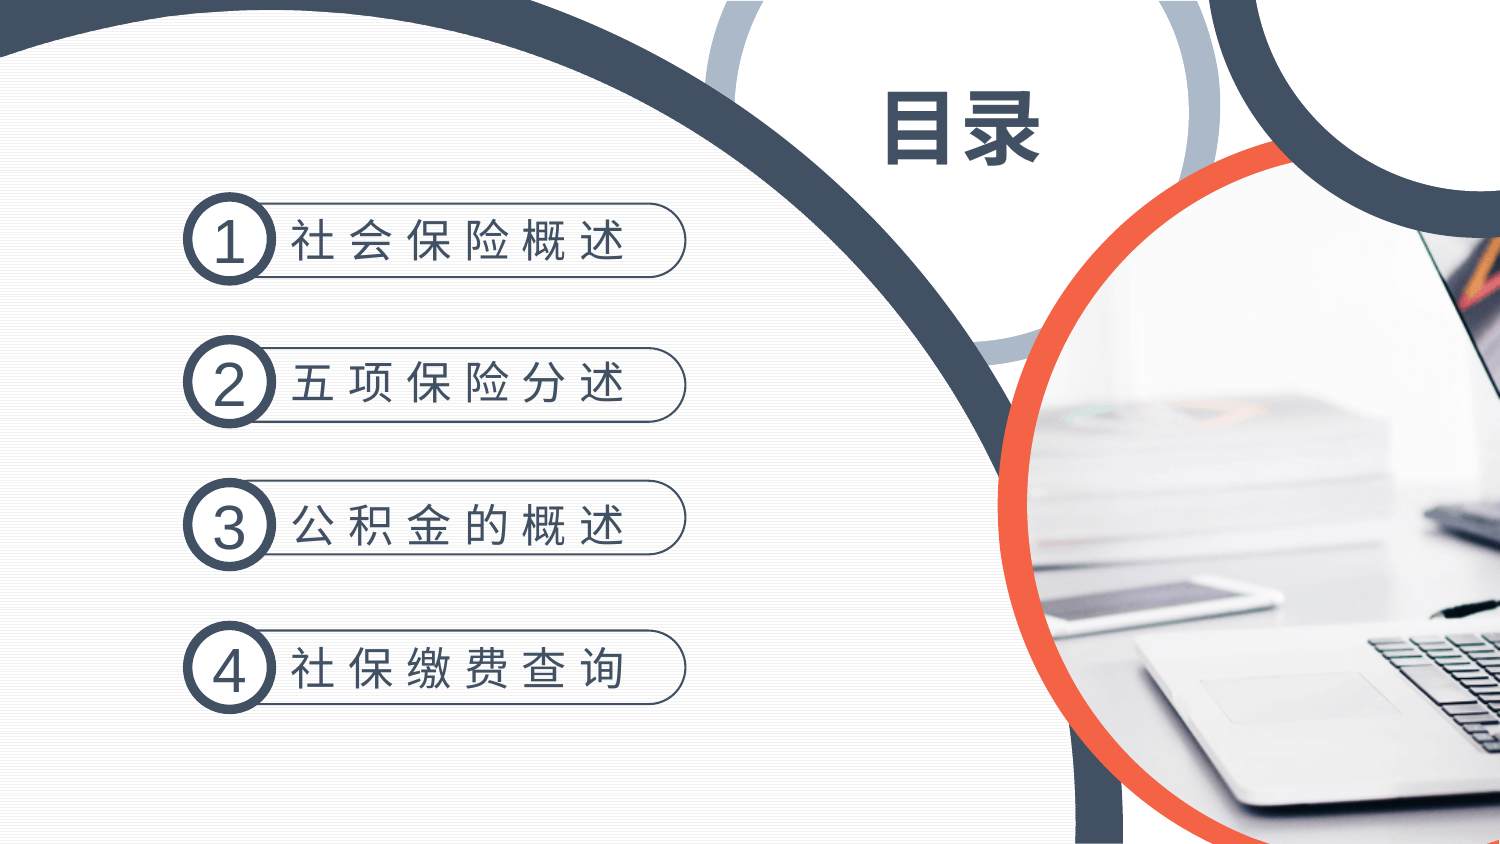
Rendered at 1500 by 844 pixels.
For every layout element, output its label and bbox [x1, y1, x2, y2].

text_box [0, 0, 1124, 844]
text_box [974, 120, 1500, 844]
text_box [187, 196, 688, 710]
text_box [1209, 0, 1500, 248]
text_box [1124, 0, 1209, 120]
